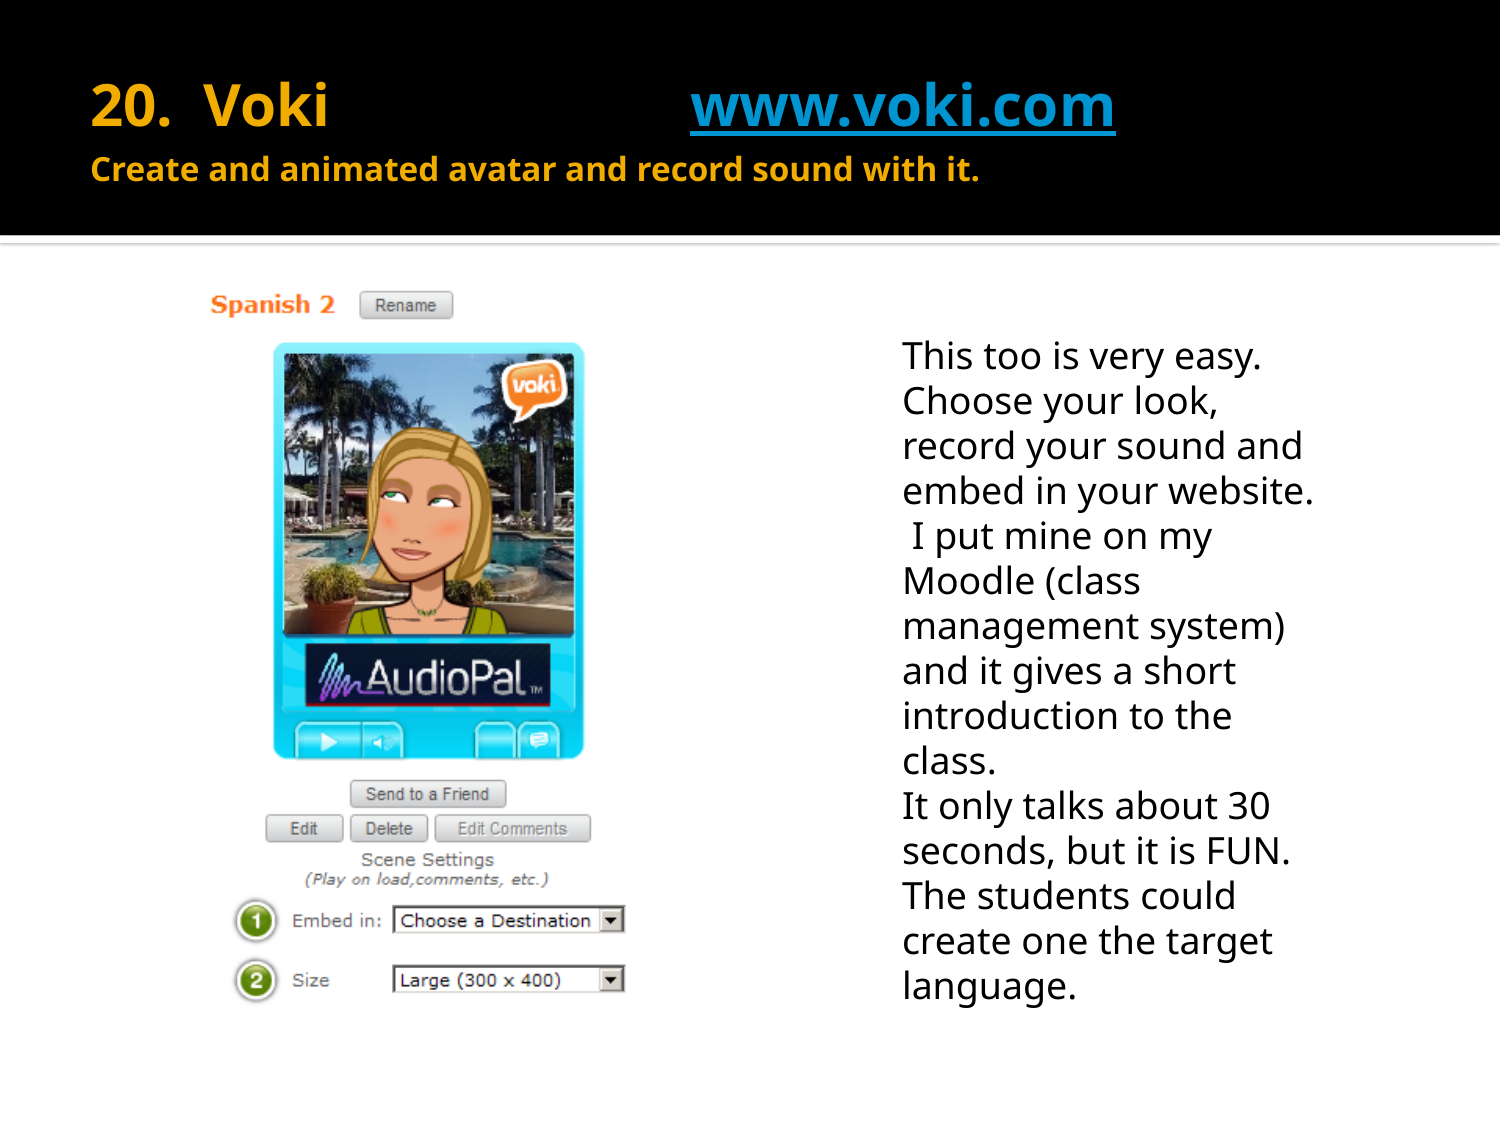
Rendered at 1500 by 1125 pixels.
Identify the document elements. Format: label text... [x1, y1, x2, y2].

picture [199, 274, 654, 1015]
text_box This too is very easy. Choose your look, record your sound and embed in your website. I put mine on my Moodle (class management system) and it gives a short introduction to the class. It only talks about 30 seconds, but it is FUN. The students could create one the target language. [887, 324, 1338, 1015]
title 20. Voki www.voki.com Create and animated avatar and record sound with it. [75, 25, 1425, 231]
